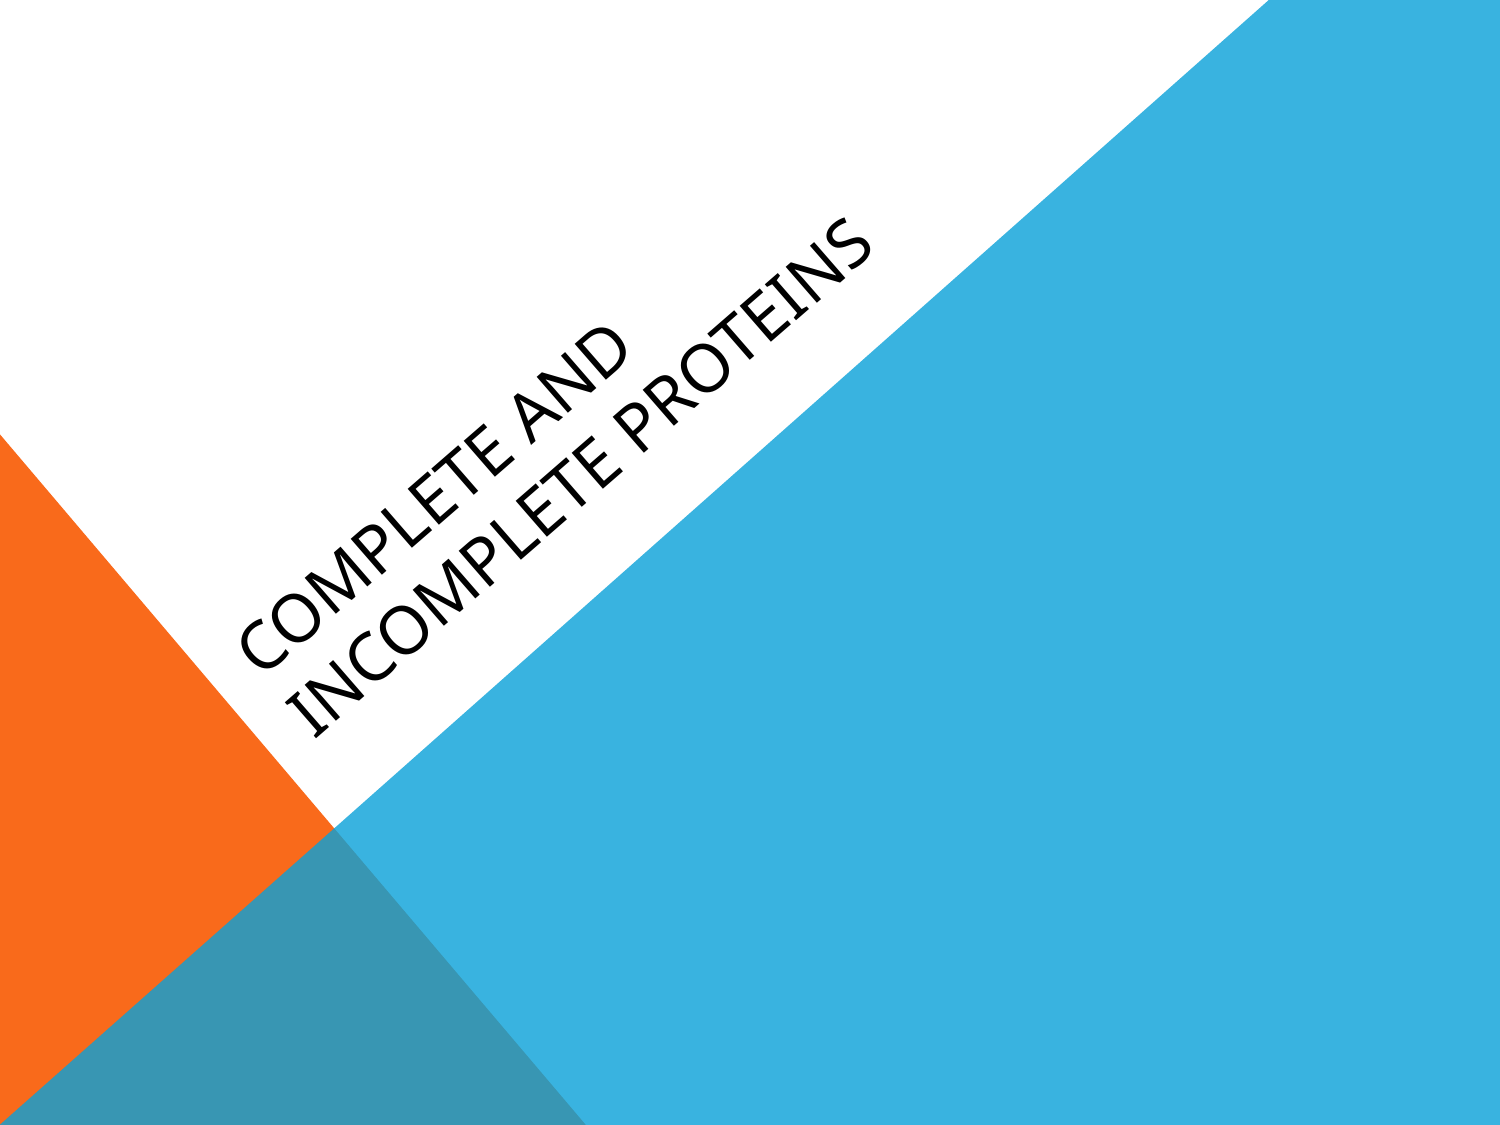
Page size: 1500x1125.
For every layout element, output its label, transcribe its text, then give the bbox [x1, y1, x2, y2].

title Complete and incomplete Proteins [182, 4, 1012, 762]
